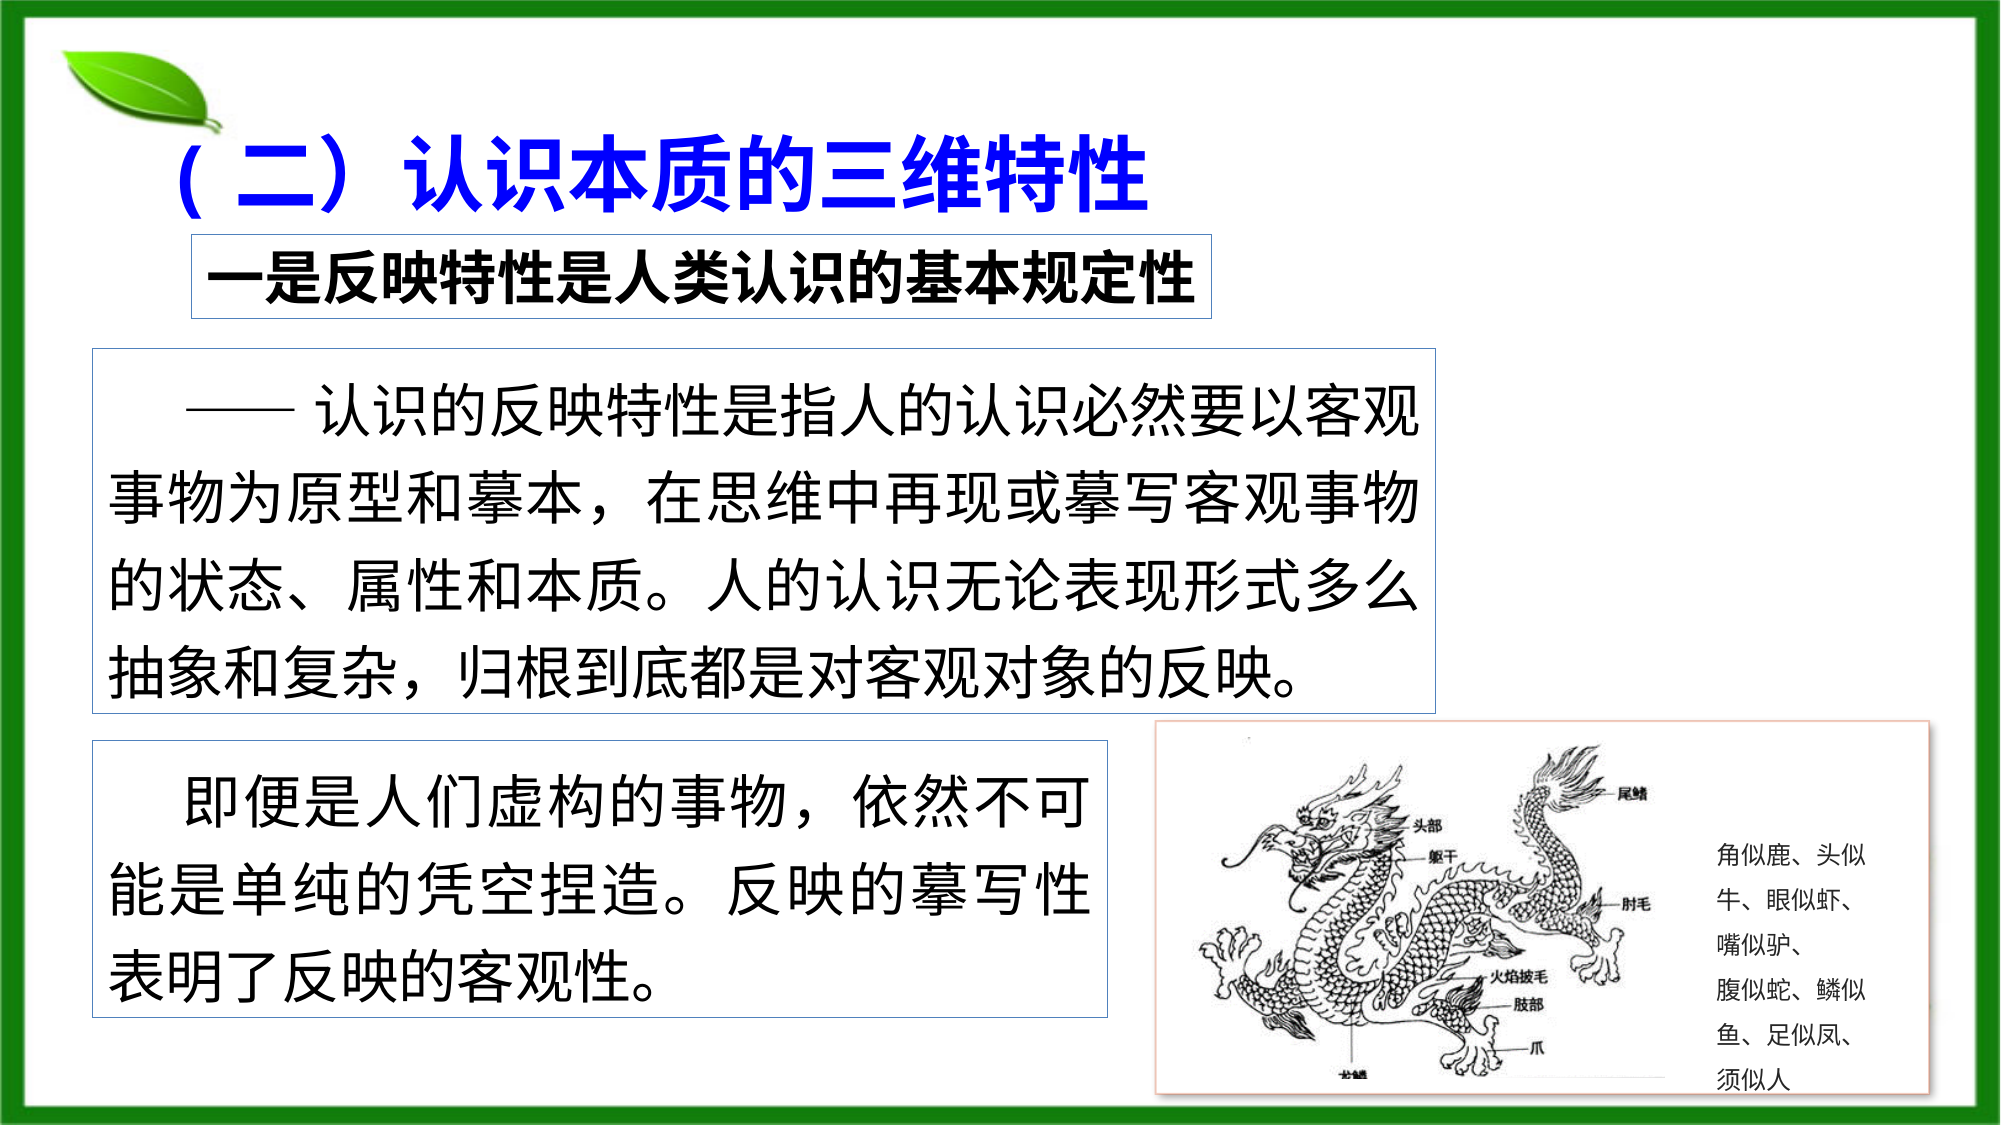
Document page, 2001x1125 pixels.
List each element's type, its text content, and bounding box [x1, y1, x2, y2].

picture [0, 0, 2001, 1125]
text_box 即便是人们虚构的事物，依然不可能是单纯的凭空捏造。反映的摹写性表明了反映的客观性。 [92, 740, 1108, 1018]
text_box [1155, 720, 1930, 1095]
text_box 一是反映特性是人类认识的基本规定性 [191, 234, 1212, 319]
text_box ——认识的反映特性是指人的认识必然要以客观事物为原型和摹本，在思维中再现或摹写客观事物的状态、属性和本质。人的认识无论表现形式多么抽象和复杂，归根到底都是对客观对象的反映。 [92, 348, 1436, 714]
text_box (二）认识本质的三维特性 [149, 126, 1772, 229]
